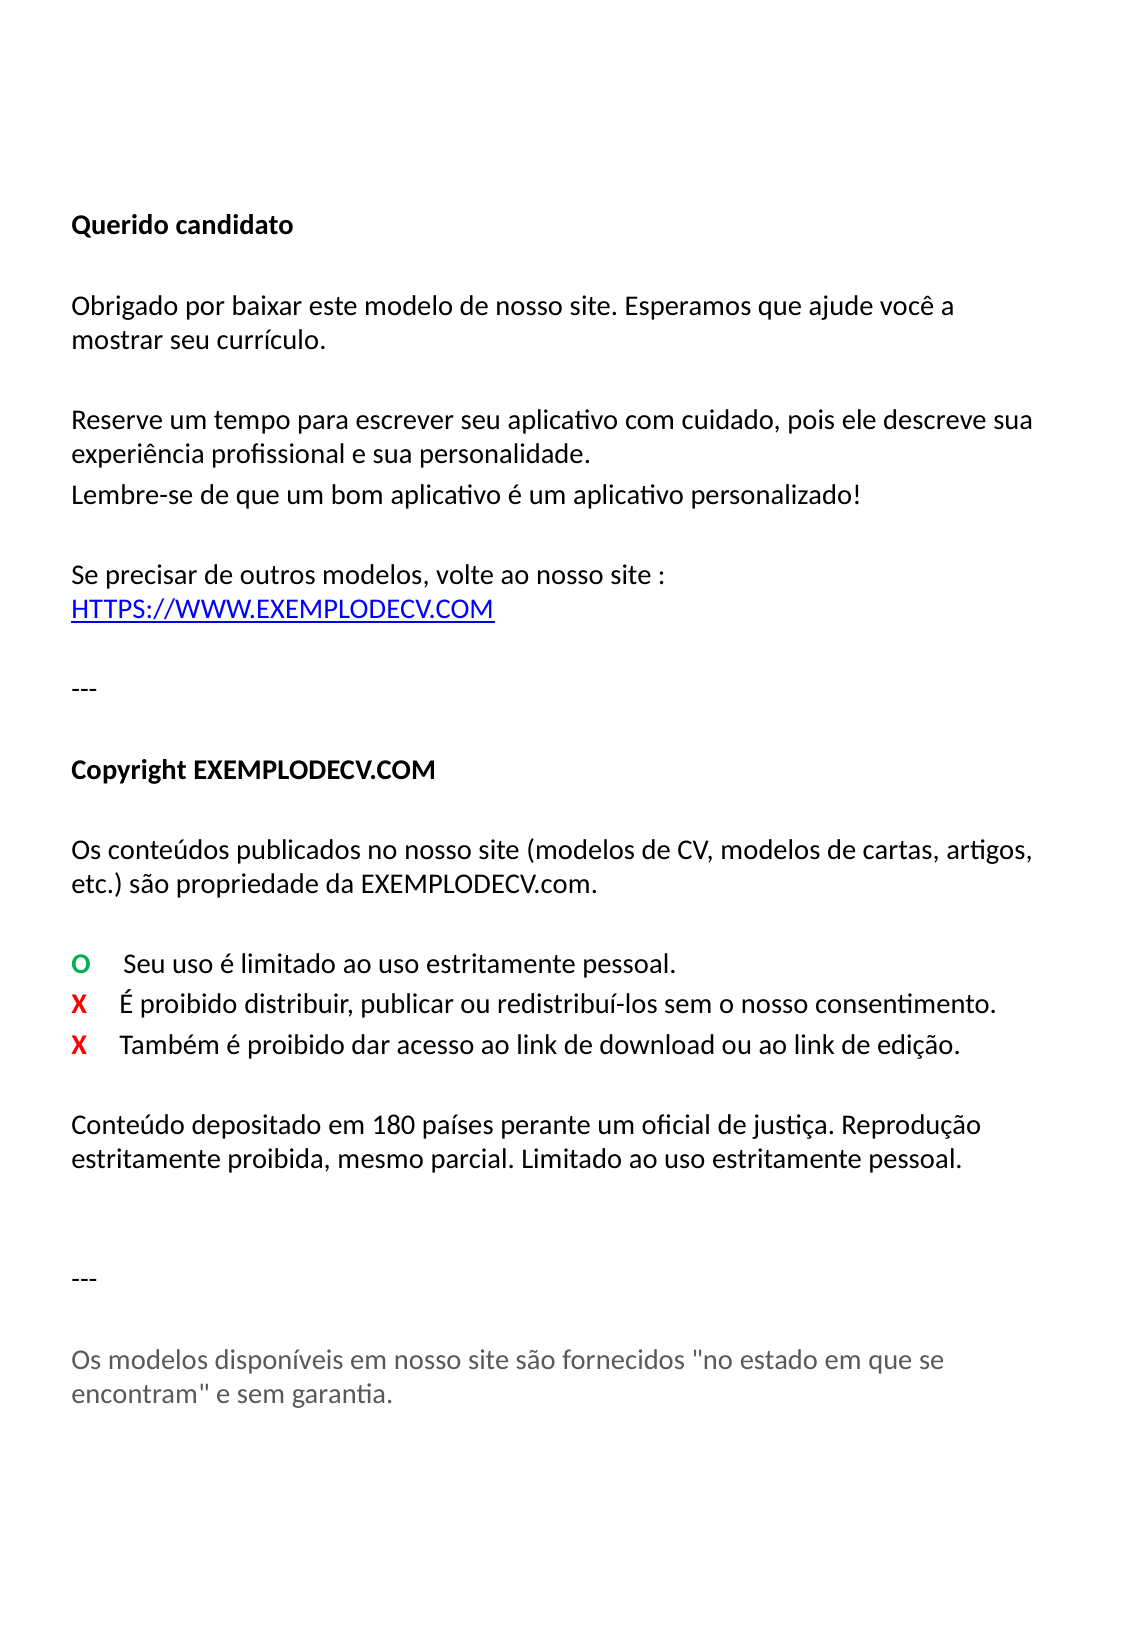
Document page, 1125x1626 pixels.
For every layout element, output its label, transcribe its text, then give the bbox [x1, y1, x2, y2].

list Querido candidato Obrigado por baixar este modelo de nosso site. Esperamos que ajude você a mostrar seu currículo. Reserve um tempo para escrever seu aplicativo com cuidado, pois ele descreve sua experiência profissional e sua personalidade. Lembre-se de que um bom aplicativo é um aplicativo personalizado! Se precisar de outros modelos, volte ao nosso site : HTTPS://WWW.EXEMPLODECV.COM --- Copyright EXEMPLODECV.COM Os conteúdos publicados no nosso site (modelos de CV, modelos de cartas, artigos, etc.) são propriedade da EXEMPLODECV.com. O Seu uso é limitado ao uso estritamente pessoal. X É proibido distribuir, publicar ou redistribuí-los sem o nosso consentimento. X Também é proibido dar acesso ao link de download ou ao link de edição. Conteúdo depositado em 180 países perante um oficial de justiça. Reprodução estritamente proibida, mesmo parcial. Limitado ao uso estritamente pessoal. --- Os modelos disponíveis em nosso site são fornecidos "no estado em que se encontram" e sem garantia. [56, 118, 1069, 1438]
